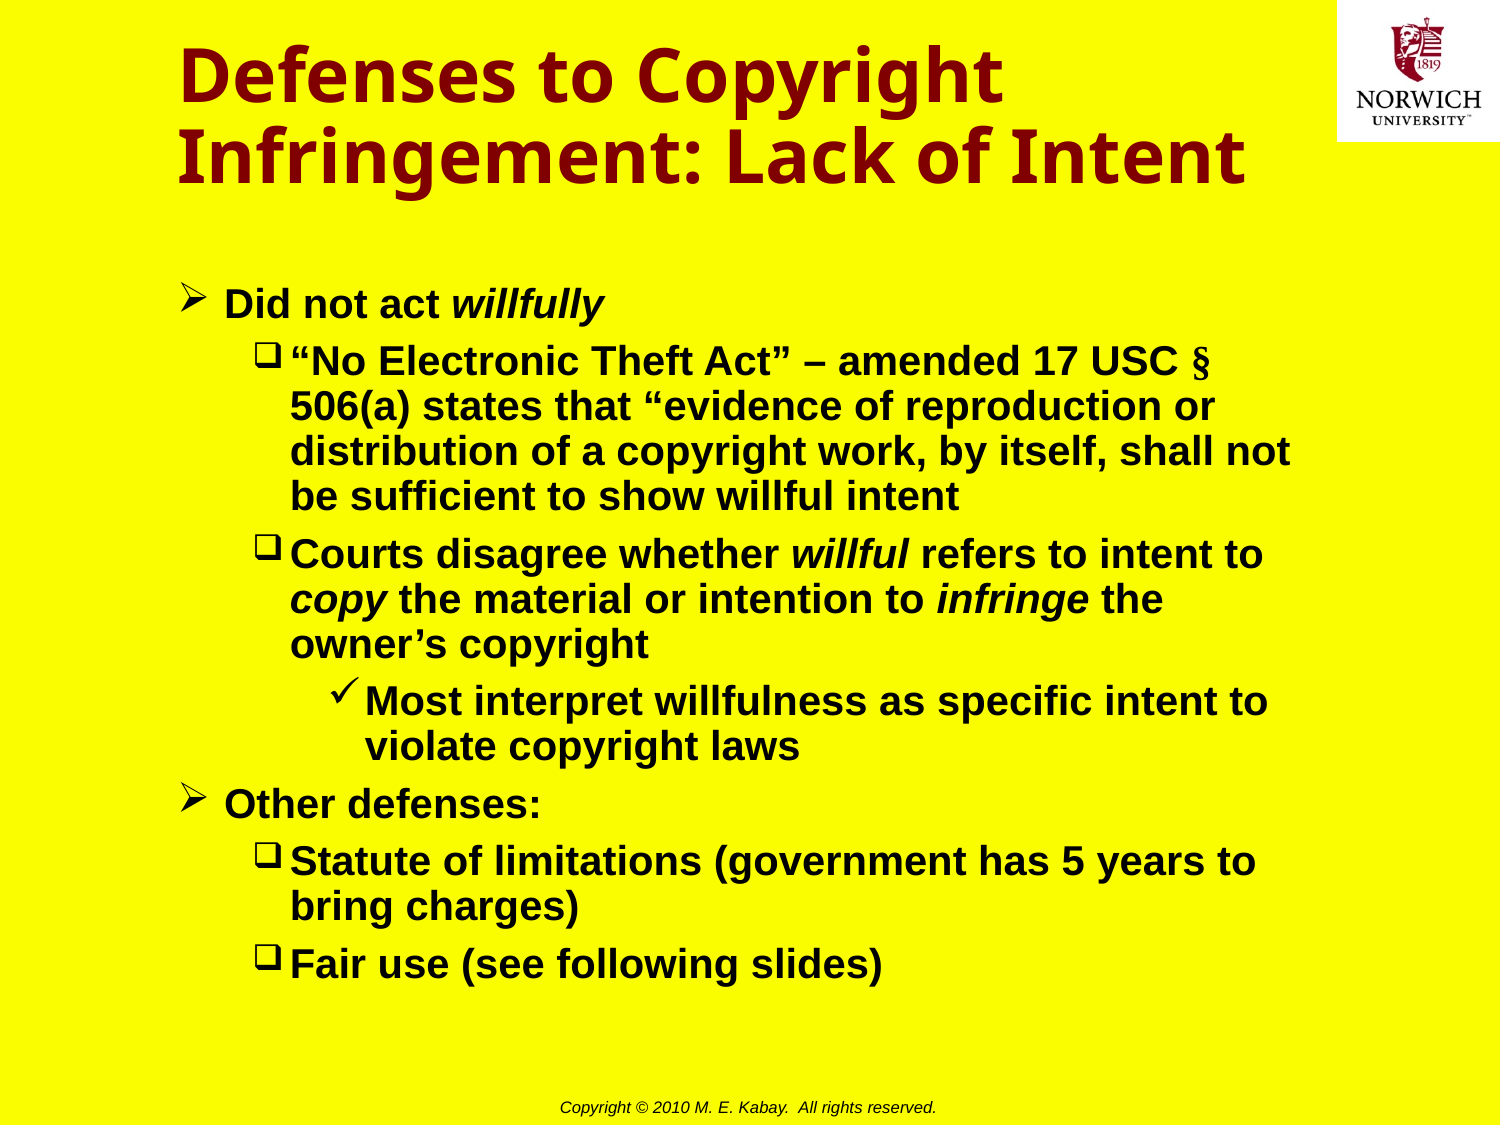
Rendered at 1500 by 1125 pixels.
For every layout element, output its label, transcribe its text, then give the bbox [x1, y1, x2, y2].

list Did not act willfully “No Electronic Theft Act” – amended 17 USC § 506(a) states that “evidence of reproduction or distribution of a copyright work, by itself, shall not be sufficient to show willful intent Courts disagree whether willful refers to intent to copy the material or intention to infringe the owner’s copyright Most interpret willfulness as specific intent to violate copyright laws Other defenses: Statute of limitations (government has 5 years to bring charges) Fair use (see following slides) [161, 274, 1339, 1039]
picture [1337, 0, 1500, 142]
title Defenses to Copyright Infringement: Lack of Intent [161, 24, 1339, 213]
